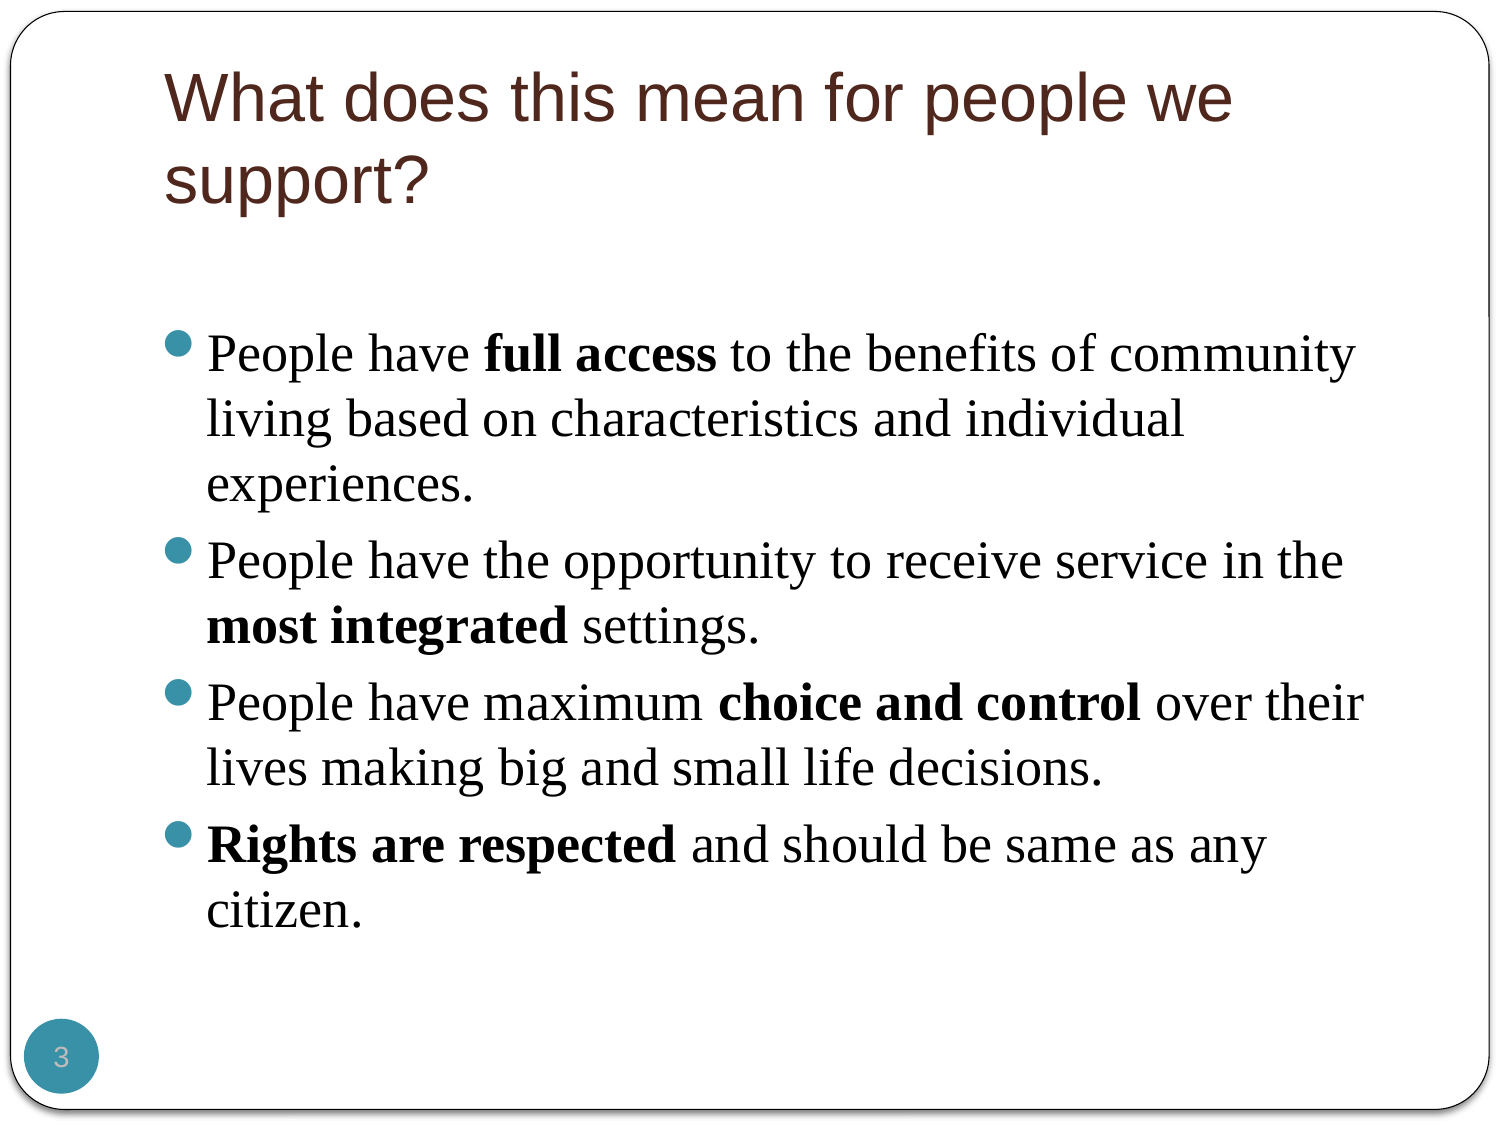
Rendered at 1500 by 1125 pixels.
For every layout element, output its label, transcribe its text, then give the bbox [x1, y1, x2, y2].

slide_number 3 [23, 1018, 99, 1094]
list People have full access to the benefits of community living based on characteristics and individual experiences. People have the opportunity to receive service in the most integrated settings. People have maximum choice and control over their lives making big and small life decisions. Rights are respected and should be same as any citizen. [146, 232, 1422, 983]
title What does this mean for people we support? [150, 45, 1425, 233]
